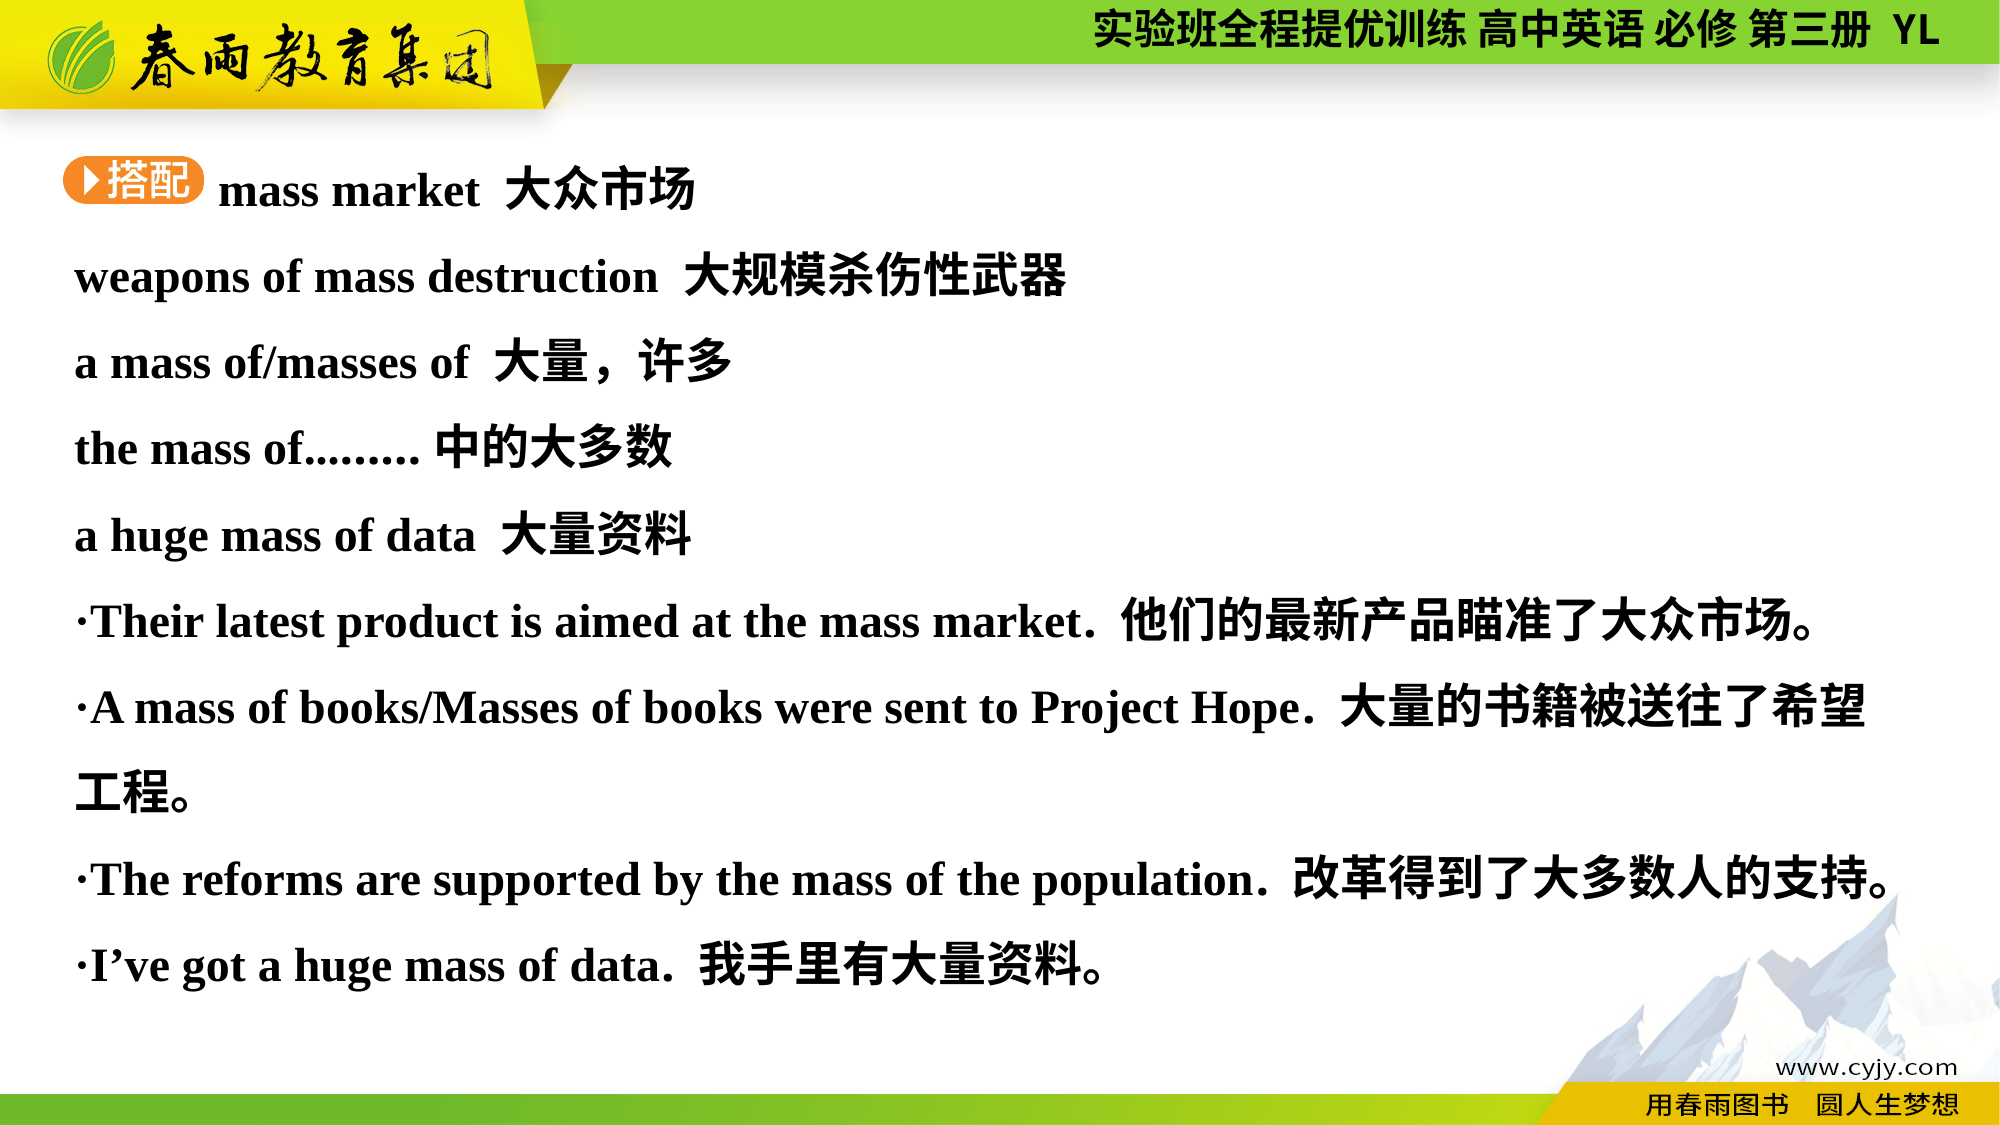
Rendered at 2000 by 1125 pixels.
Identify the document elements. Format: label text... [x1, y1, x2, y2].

picture [0, 0, 2000, 1125]
list mass market 大众市场 weapons of mass destruction 大规模杀伤性武器 a mass of/masses of 大量，许多 the mass of...……中的大多数 a huge mass of data 大量资料 ·Their latest product is aimed at the mass market. 他们的最新产品瞄准了大众市场。 ·A mass of books/Masses of books were sent to Project Hope. 大量的书籍被送往了希望 工程。 ·The reforms are supported by the mass of the population. 改革得到了大多数人的支持。 ·I’ve got a huge mass of data. 我手里有大量资料。 [59, 122, 1944, 1009]
